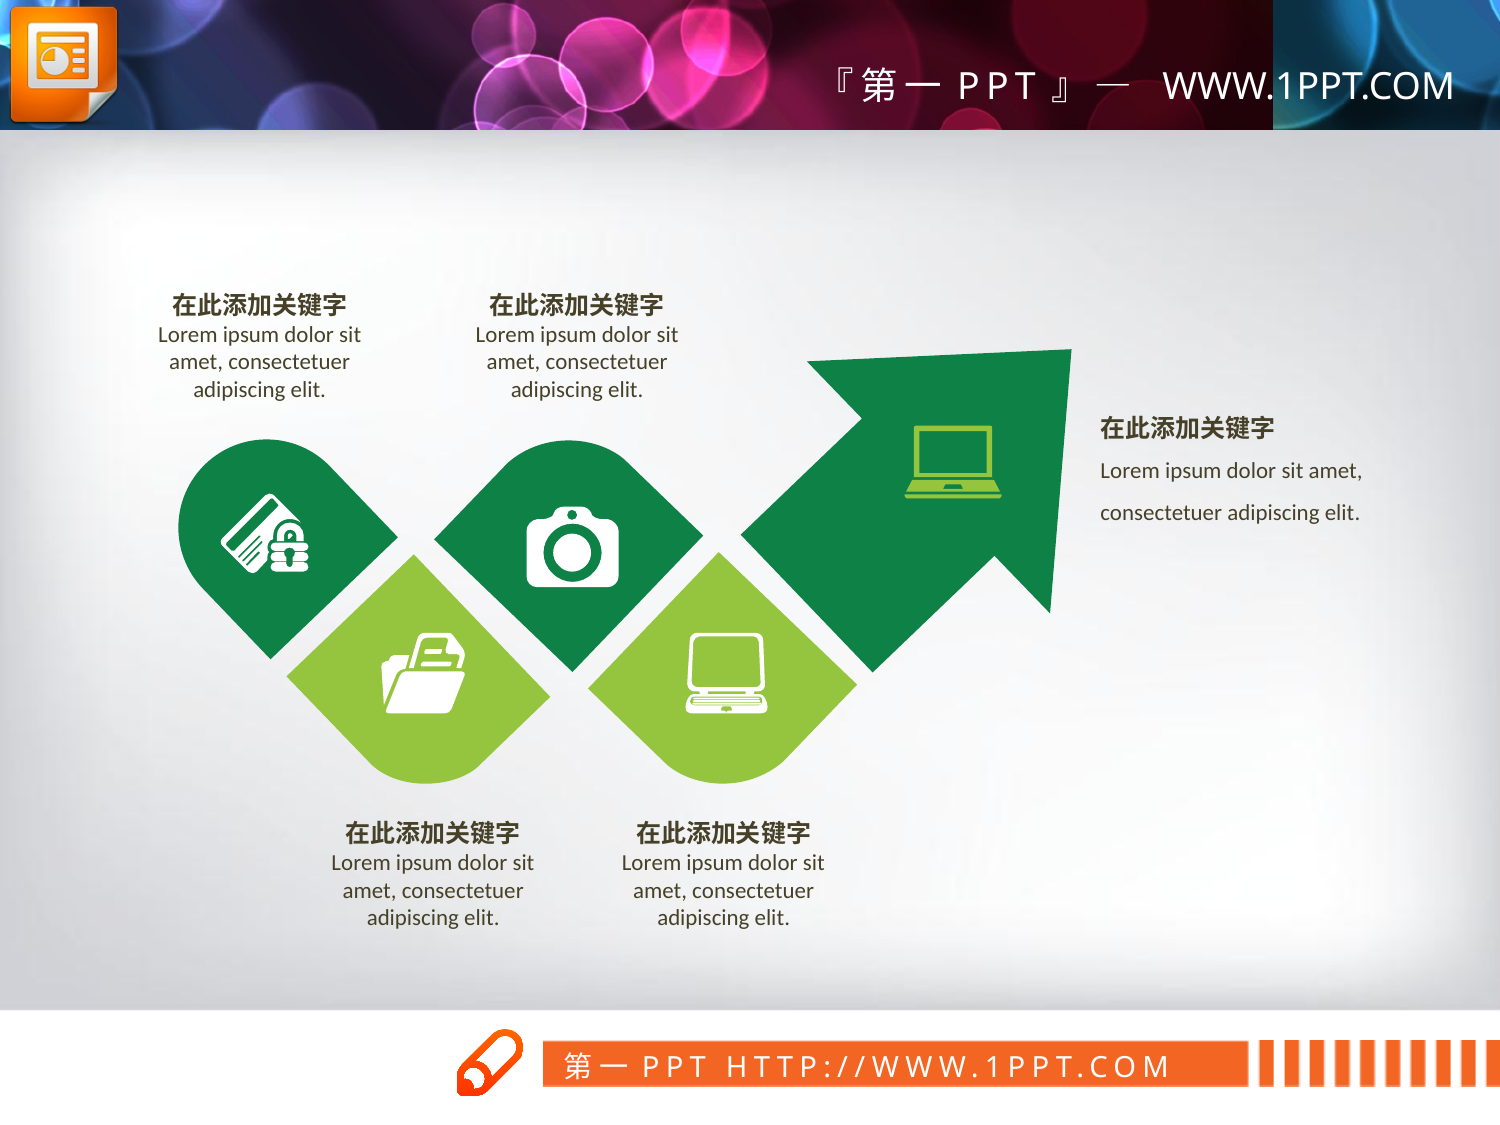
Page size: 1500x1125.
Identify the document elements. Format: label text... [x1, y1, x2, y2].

picture [0, 0, 1500, 1012]
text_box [685, 632, 768, 714]
text_box [588, 552, 858, 784]
text_box [913, 425, 993, 478]
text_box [380, 632, 466, 714]
text_box [286, 554, 551, 784]
text_box [434, 440, 704, 672]
text_box 在此添加关键字 Lorem ipsum dolor sit amet, consectetuer adipiscing elit. [123, 279, 396, 412]
text_box 在此添加关键字 Lorem ipsum dolor sit amet, consectetuer adipiscing elit. [587, 807, 860, 941]
picture [543, 1040, 1500, 1087]
text_box [904, 494, 1002, 499]
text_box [219, 492, 309, 574]
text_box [526, 506, 619, 588]
text_box 在此添加关键字 Lorem ipsum dolor sit amet, consectetuer adipiscing elit. [1080, 387, 1445, 535]
text_box [740, 349, 1072, 673]
text_box 在此添加关键字 Lorem ipsum dolor sit amet, consectetuer adipiscing elit. [297, 807, 570, 941]
text_box 在此添加关键字 Lorem ipsum dolor sit amet, consectetuer adipiscing elit. [441, 279, 714, 412]
text_box [178, 439, 398, 660]
text_box [906, 479, 1001, 492]
